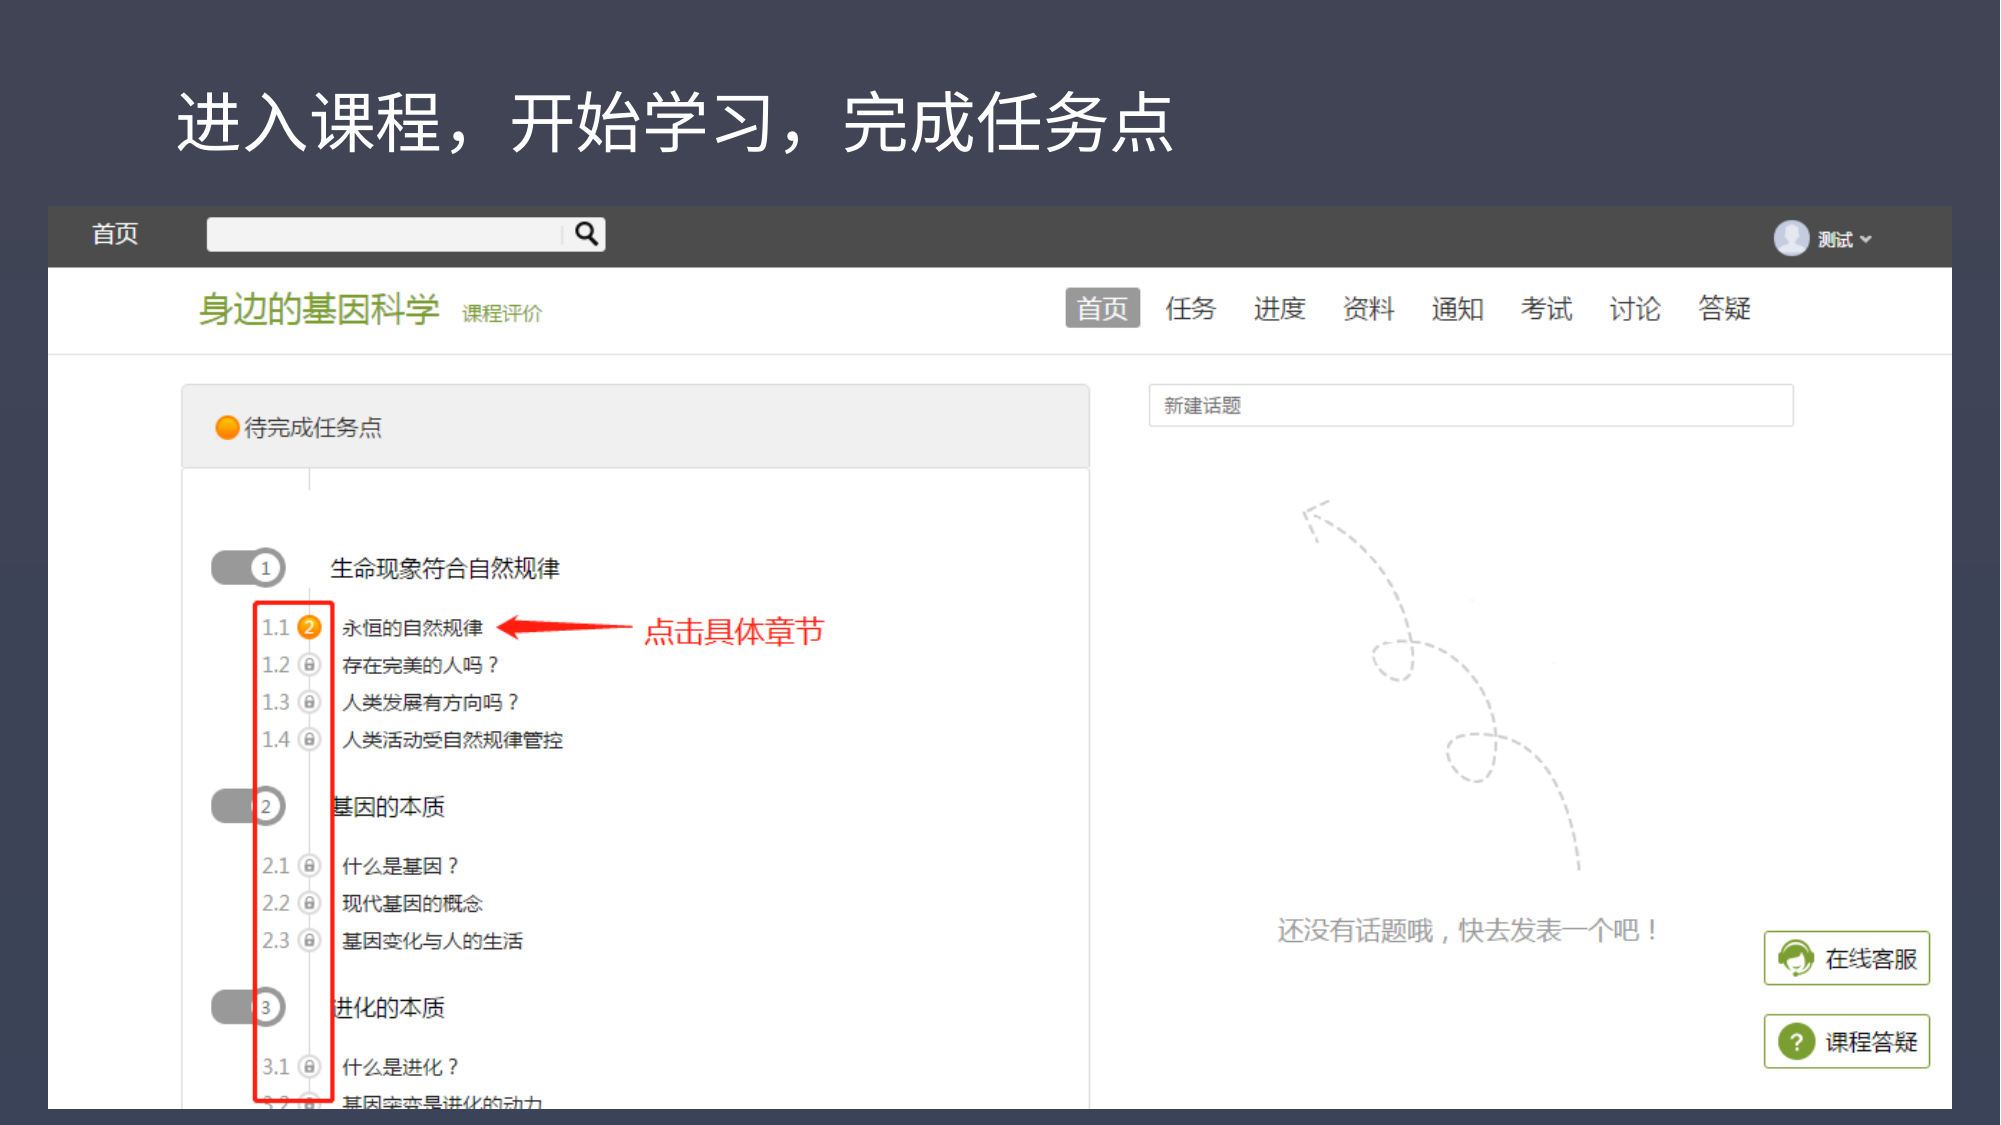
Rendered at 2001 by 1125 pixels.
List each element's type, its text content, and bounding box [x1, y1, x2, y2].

picture [48, 206, 1952, 1109]
text_box 进入课程，开始学习，完成任务点 [160, 49, 1693, 168]
